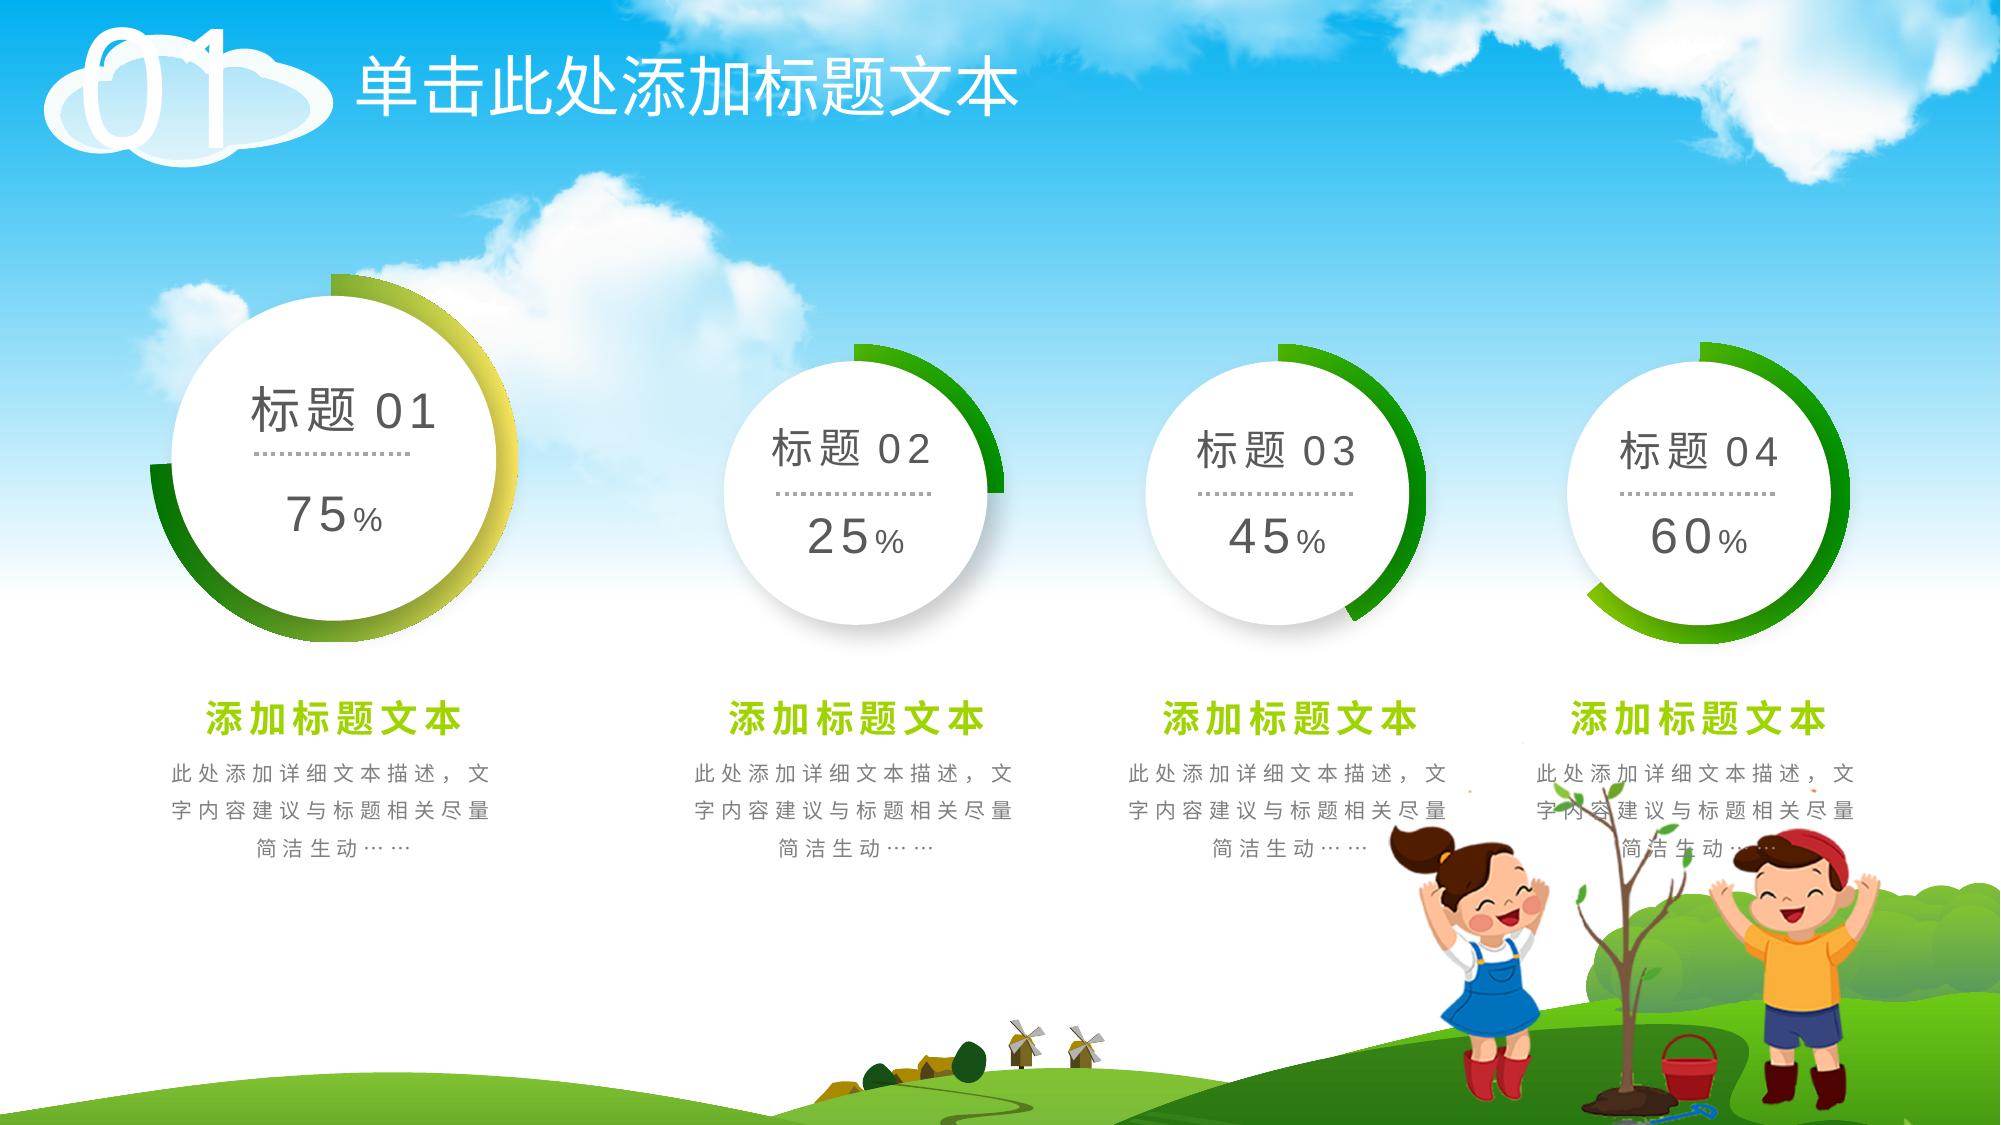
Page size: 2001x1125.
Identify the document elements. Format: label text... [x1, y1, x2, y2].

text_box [1102, 687, 1479, 870]
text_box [706, 343, 1005, 642]
picture [1388, 658, 1913, 1125]
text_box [668, 687, 1045, 870]
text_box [1511, 687, 1887, 870]
text_box 01 [19, 0, 316, 190]
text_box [1548, 342, 1850, 645]
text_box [145, 687, 522, 870]
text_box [149, 274, 518, 643]
text_box 单击此处添加标题文本 [338, 37, 1044, 132]
picture [44, 0, 2001, 567]
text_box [1127, 343, 1427, 643]
